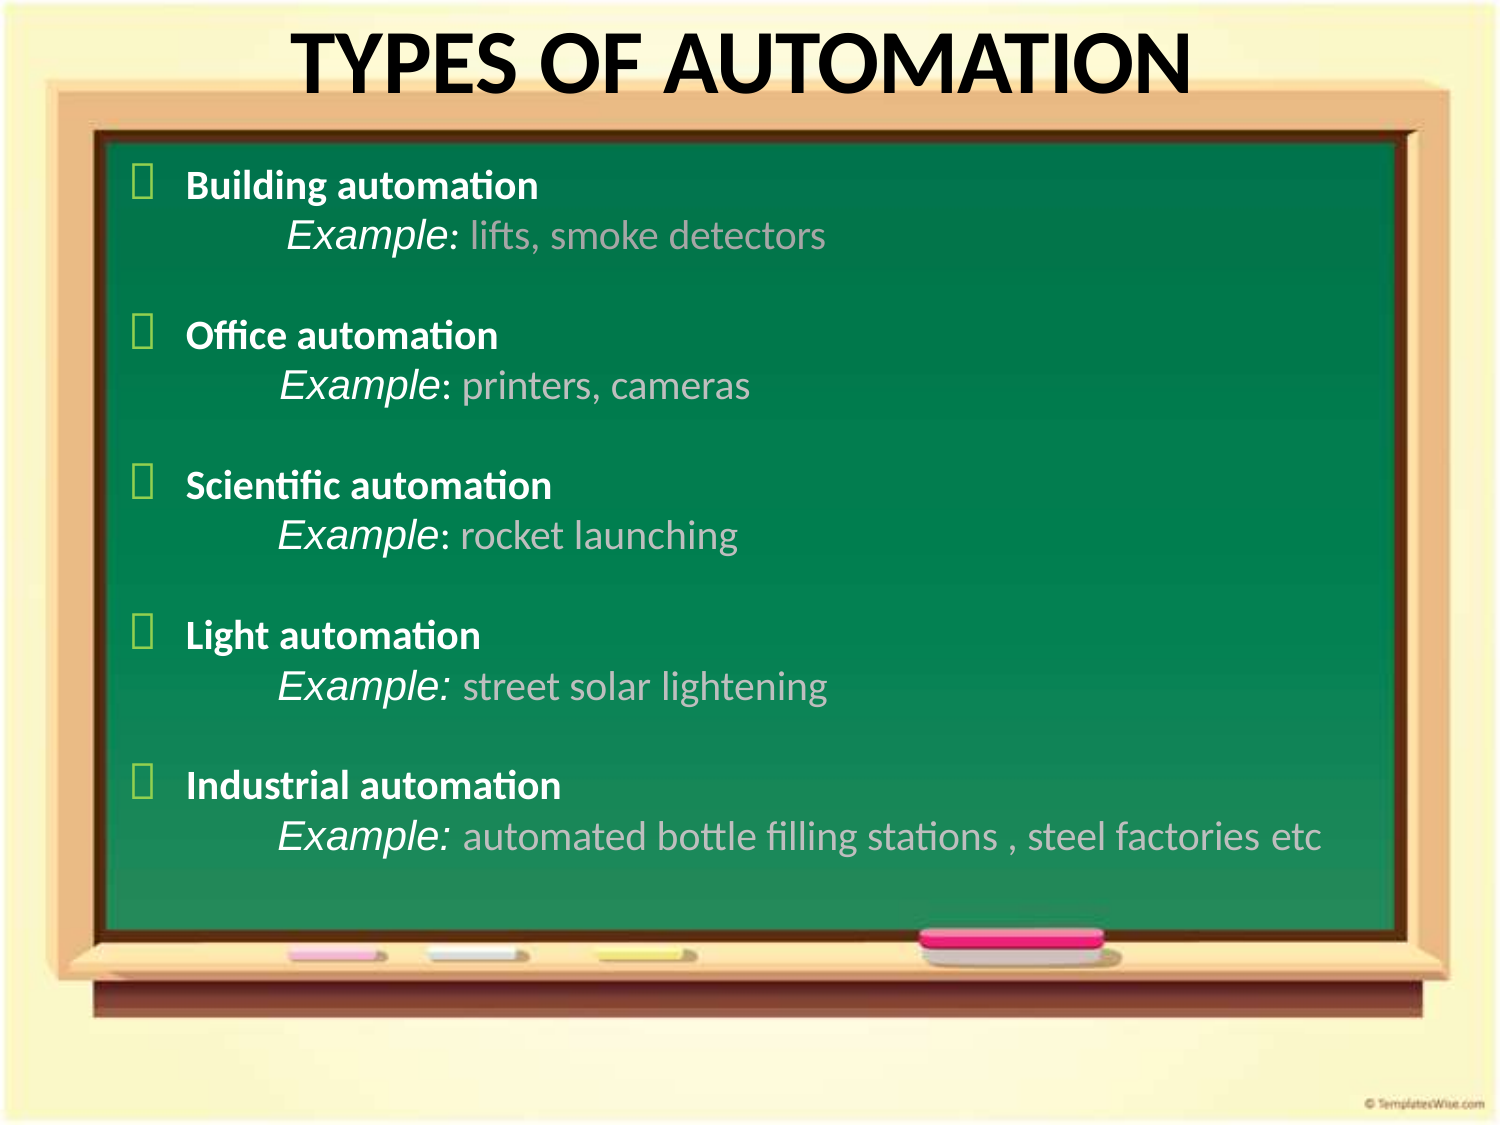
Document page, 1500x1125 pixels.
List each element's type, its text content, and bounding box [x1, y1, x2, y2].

text_box  Building automation Example: lifts, smoke detectors  Office automation Example: printers, cameras  Scientific automation Example: rocket launching  Light automation Example: street solar lightening  Industrial automation Example: automated bottle filling stations , steel factories etc [125, 147, 1334, 859]
picture [0, 0, 1500, 1125]
title TYPES OF AUTOMATION [290, 0, 1210, 147]
